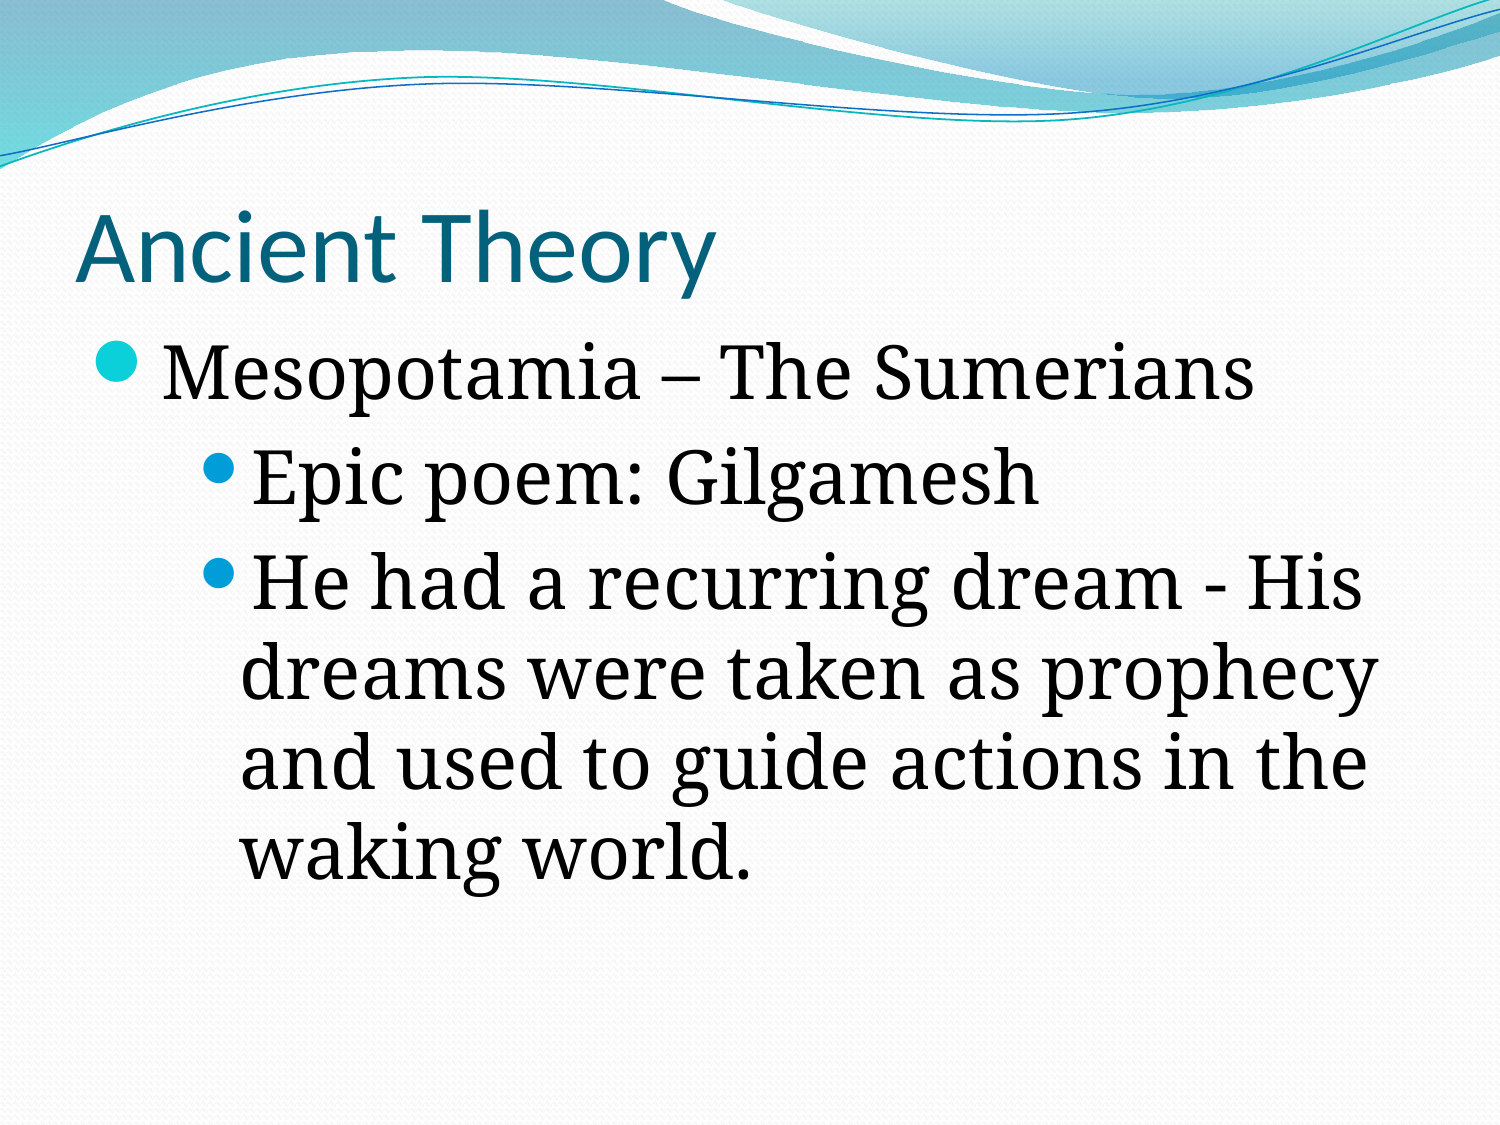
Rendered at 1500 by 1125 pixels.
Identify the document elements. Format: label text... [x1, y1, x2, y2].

title Ancient Theory [75, 115, 1425, 303]
list Mesopotamia – The Sumerians Epic poem: Gilgamesh He had a recurring dream - His dreams were taken as prophecy and used to guide actions in the waking world. [75, 317, 1425, 1038]
